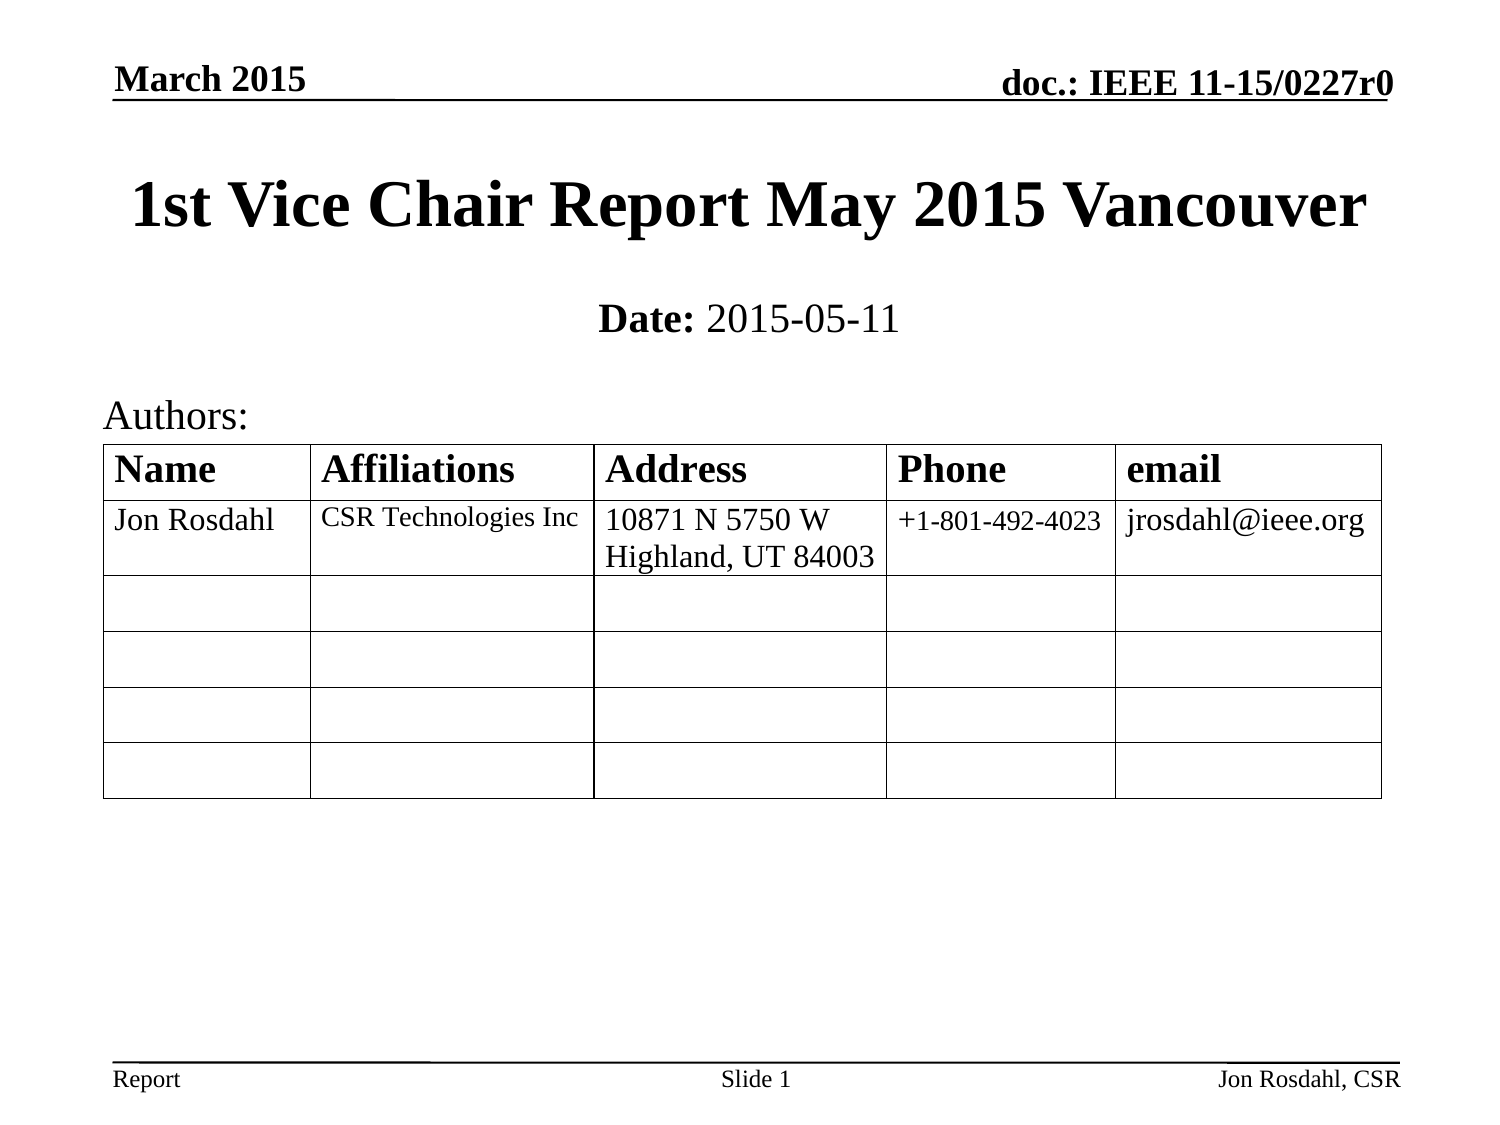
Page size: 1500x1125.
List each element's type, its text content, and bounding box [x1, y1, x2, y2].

slide_number Slide 1 [712, 1061, 800, 1123]
footer Jon Rosdahl, CSR [902, 1061, 1402, 1093]
list Date: 2015-05-11 [111, 283, 1388, 349]
title 1st Vice Chair Report May 2015 Vancouver [112, 112, 1388, 283]
text_box Authors: [87, 380, 325, 443]
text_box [88, 444, 1410, 849]
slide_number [114, 54, 493, 100]
